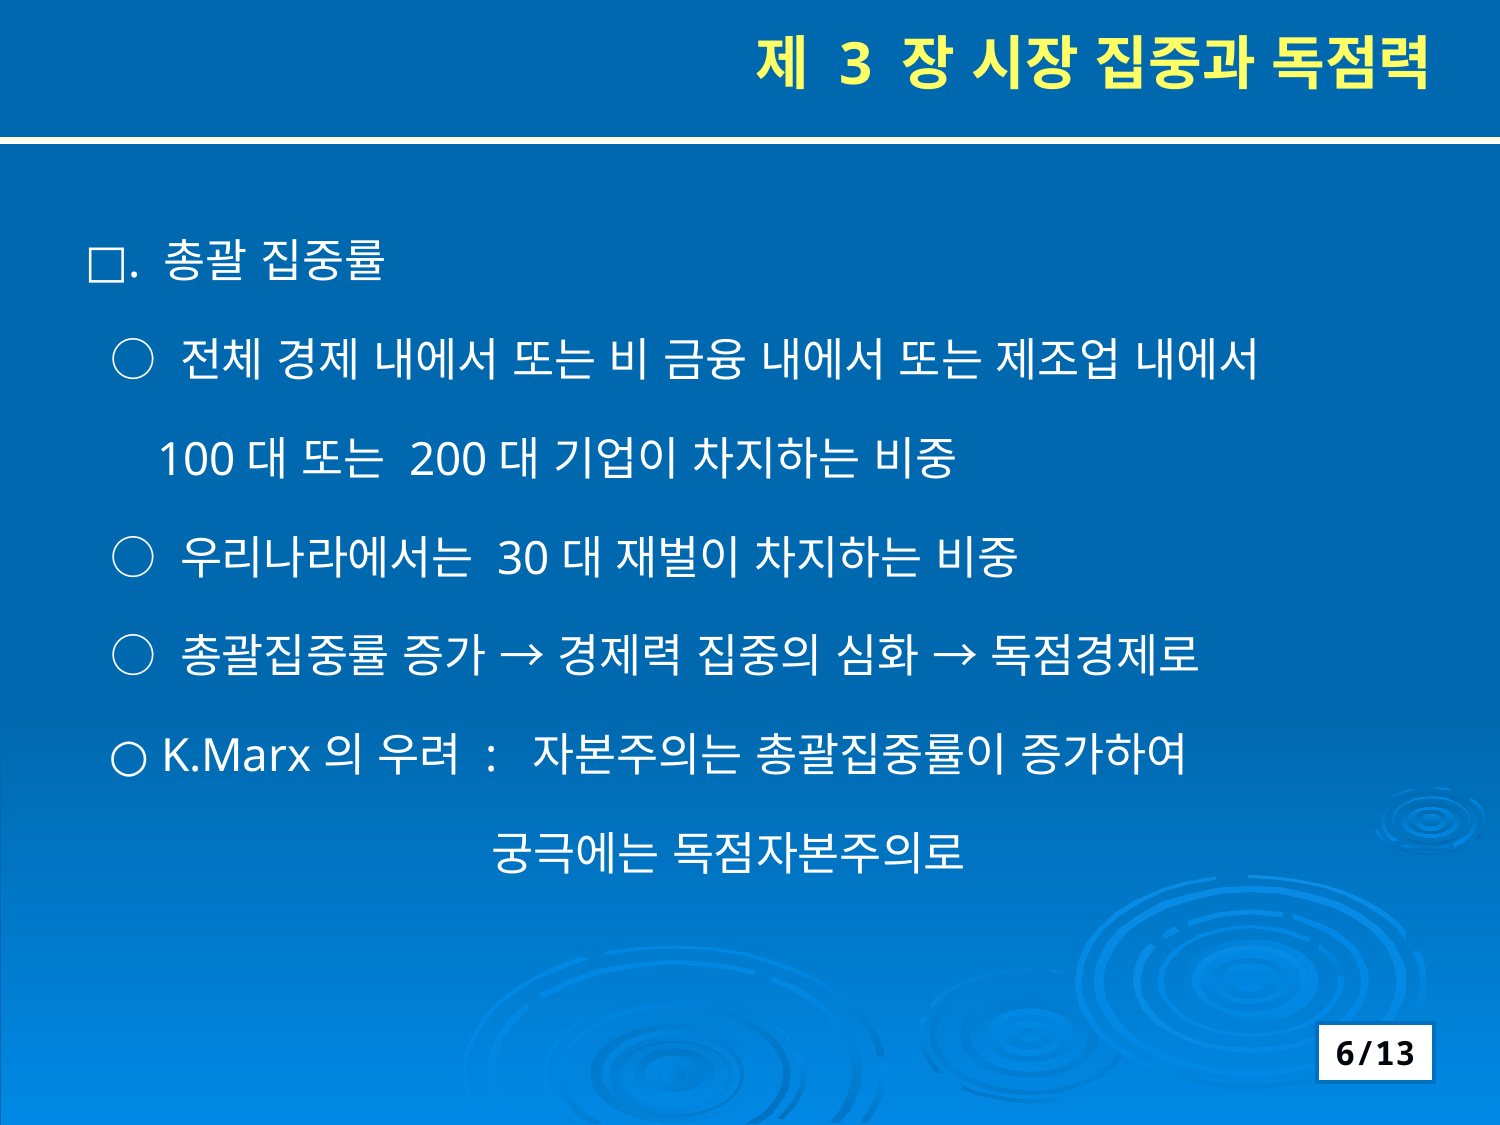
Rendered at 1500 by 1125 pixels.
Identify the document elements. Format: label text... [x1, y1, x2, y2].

text_box [0, 137, 1500, 144]
text_box 6/13 [1315, 1021, 1436, 1084]
text_box □. 총괄 집중률 ○ 전체 경제 내에서 또는 비 금융 내에서 또는 제조업 내에서 100대 또는 200대 기업이 차지하는 비중 ○ 우리나라에서는 30대 재벌이 차지하는 비중 ○ 총괄집중률 증가 → 경제력 집중의 심화 → 독점경제로 ○ K.Marx의 우려 : 자본주의는 총괄집중률이 증가하여 궁극에는 독점자본주의로 [70, 180, 1452, 987]
text_box 제 3 장 시장 집중과 독점력 [702, 19, 1447, 104]
